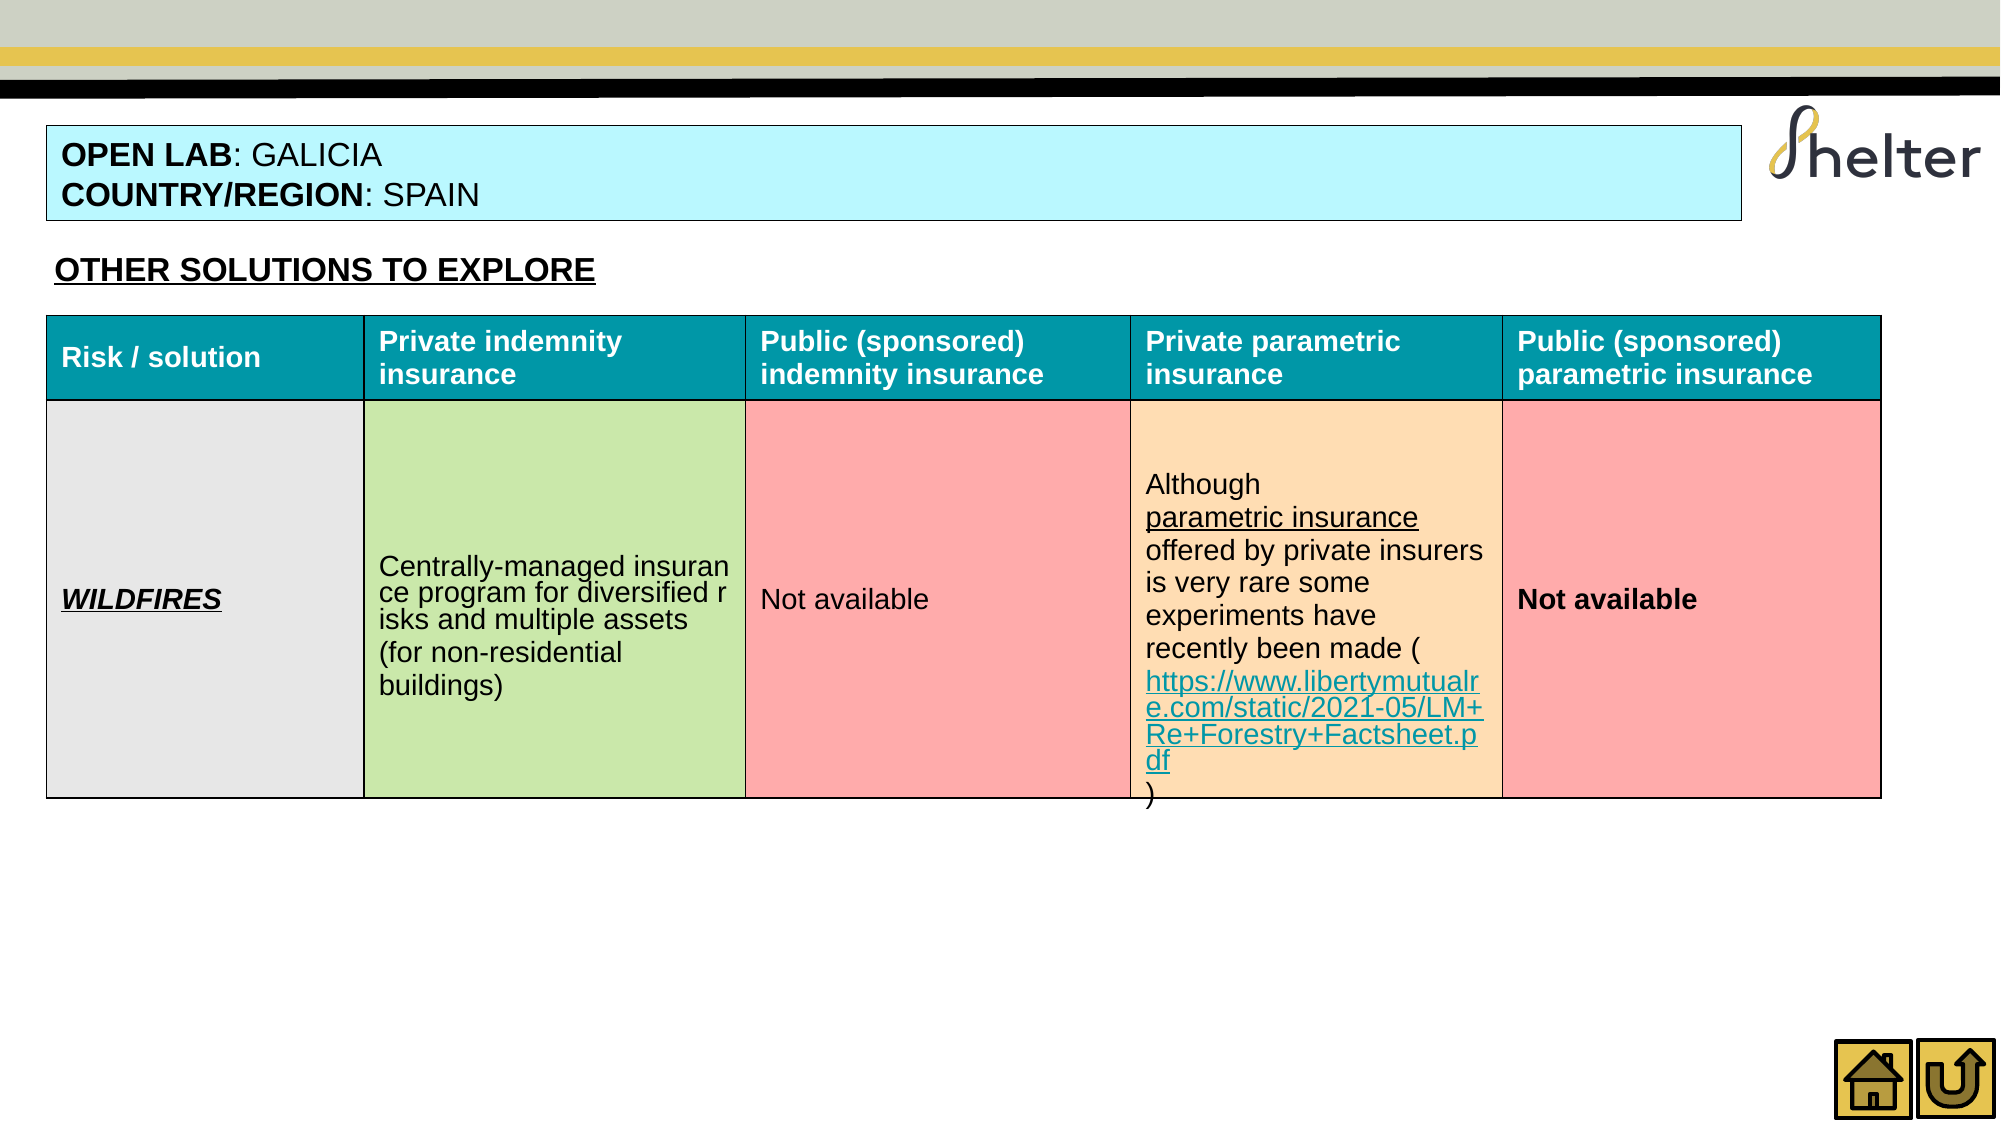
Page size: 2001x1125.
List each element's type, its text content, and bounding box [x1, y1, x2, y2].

picture [1769, 105, 1981, 179]
table_header Public (sponsored) parametric insurance [1503, 316, 1880, 399]
text_box [1916, 1038, 1996, 1119]
table_header Risk / solution [47, 316, 363, 399]
table_cell WILDFIRES [47, 401, 363, 797]
table_header Private indemnity insurance [365, 316, 745, 399]
text_box OTHER SOLUTIONS TO EXPLORE [39, 240, 1020, 296]
table_cell Not available [746, 401, 1130, 797]
table_cell Not available [1503, 401, 1880, 797]
text_box OPEN LAB: GALICIA COUNTRY/REGION: SPAIN [46, 125, 1742, 221]
table_header Private parametric insurance [1131, 316, 1502, 399]
table_cell Centrally-managed insurance program for diversified risks and multiple assets (for non-residential buildings) [365, 401, 745, 797]
table_header Public (sponsored) indemnity insurance [746, 316, 1130, 399]
text_box [1834, 1039, 1913, 1120]
table_cell Although parametric insurance offered by private insurers is very rare some experiments have recently been made (https://www.libertymutualre.com/static/2021-05/LM+Re+Forestry+Factsheet.pdf) [1131, 401, 1502, 797]
